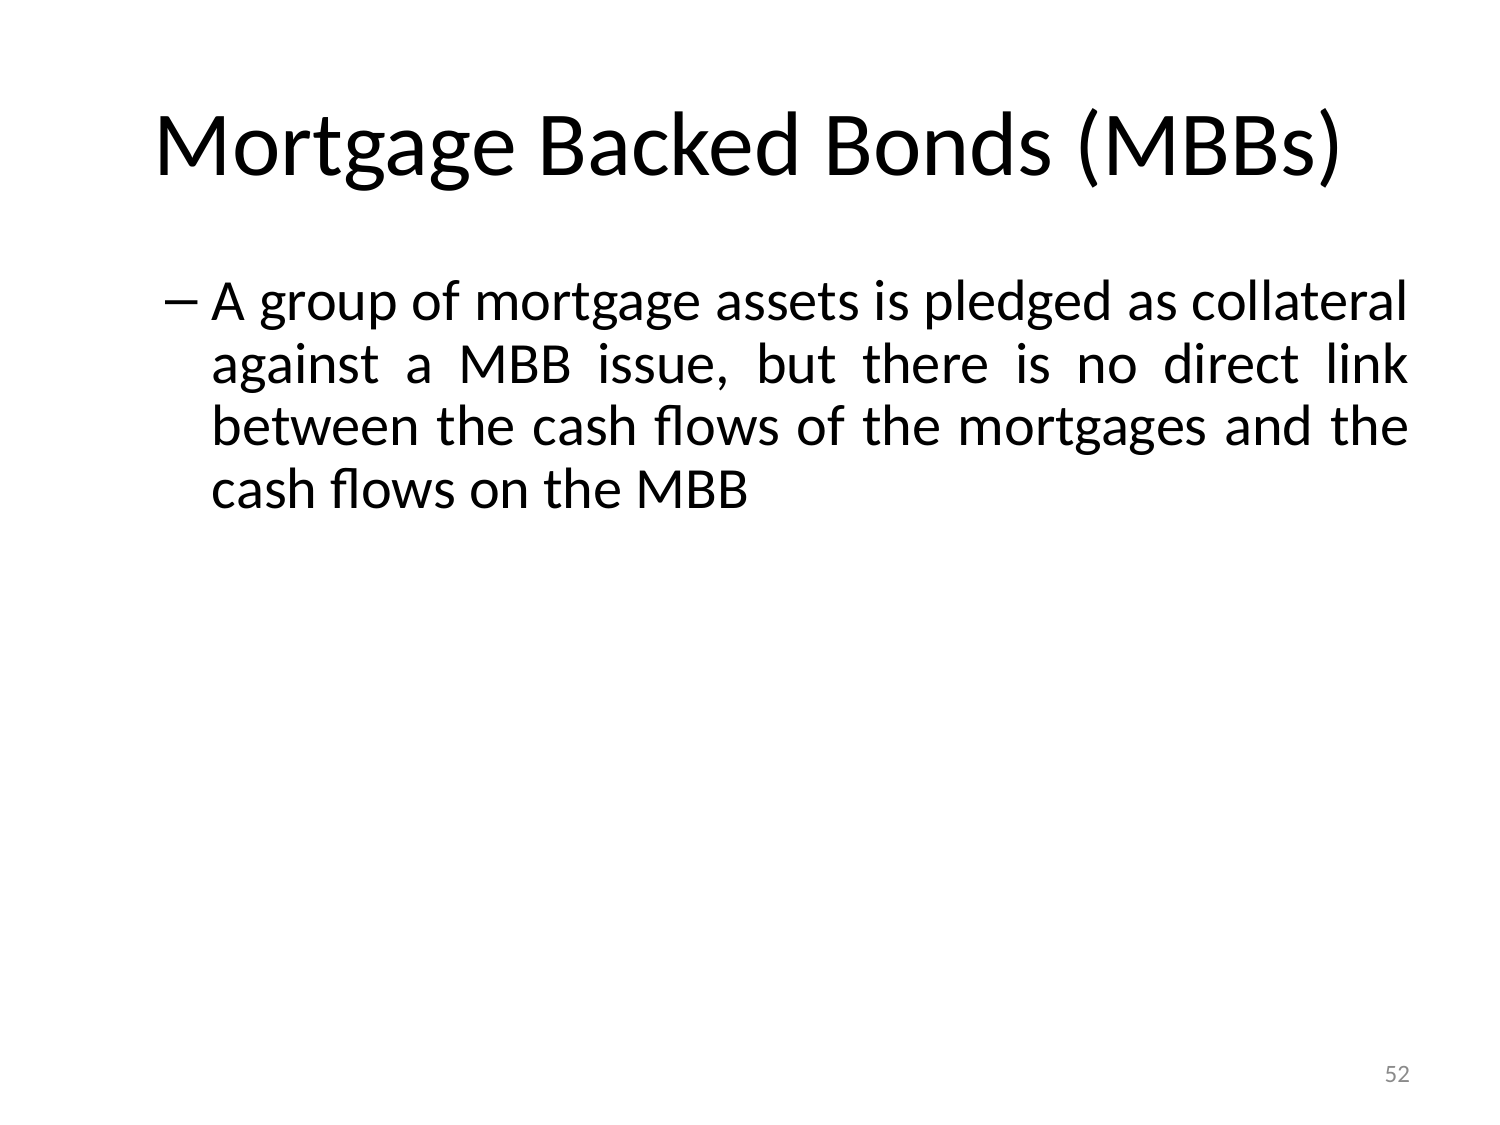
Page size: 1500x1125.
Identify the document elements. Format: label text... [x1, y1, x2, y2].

list A group of mortgage assets is pledged as collateral against a MBB issue, but there is no direct link between the cash flows of the mortgages and the cash flows on the MBB [75, 262, 1425, 1005]
slide_number 52 [1074, 1042, 1425, 1103]
title Mortgage Backed Bonds (MBBs) [75, 45, 1425, 233]
